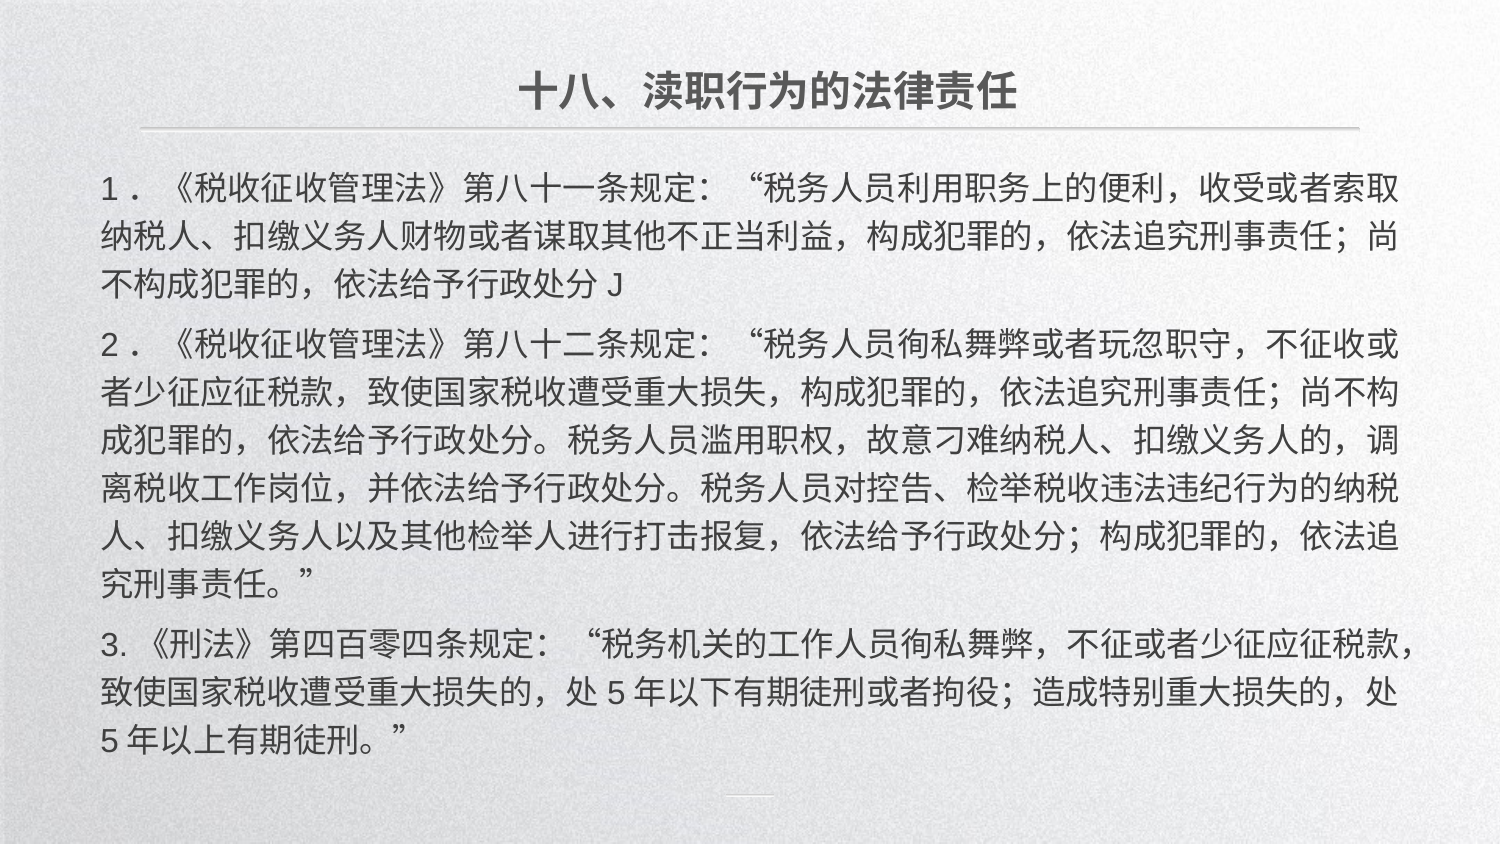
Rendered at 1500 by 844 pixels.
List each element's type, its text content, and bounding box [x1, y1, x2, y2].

text_box 1．《税收征收管理法》第八十一条规定：“税务人员利用职务上的便利，收受或者索取纳税人、扣缴义务人财物或者谋取其他不正当利益，构成犯罪的，依法追究刑事责任；尚不构成犯罪的，依法给予行政处分J 2．《税收征收管理法》第八十二条规定：“税务人员徇私舞弊或者玩忽职守，不征收或者少征应征税款，致使国家税收遭受重大损失，构成犯罪的，依法追究刑事责任；尚不构成犯罪的，依法给予行政处分。税务人员滥用职权，故意刁难纳税人、扣缴义务人的，调离税收工作岗位，并依法给予行政处分。税务人员对控告、检举税收违法违纪行为的纳税人、扣缴义务人以及其他检举人进行打击报复，依法给予行政处分；构成犯罪的，依法追究刑事责任。” 3.《刑法》第四百零四条规定：“税务机关的工作人员徇私舞弊，不征或者少征应征税款，致使国家税收遭受重大损失的，处5年以下有期徒刑或者拘役；造成特别重大损失的，处5年以上有期徒刑。” [100, 159, 1400, 760]
picture [0, 0, 1500, 844]
text_box 十八、渎职行为的法律责任 [82, 58, 1454, 121]
